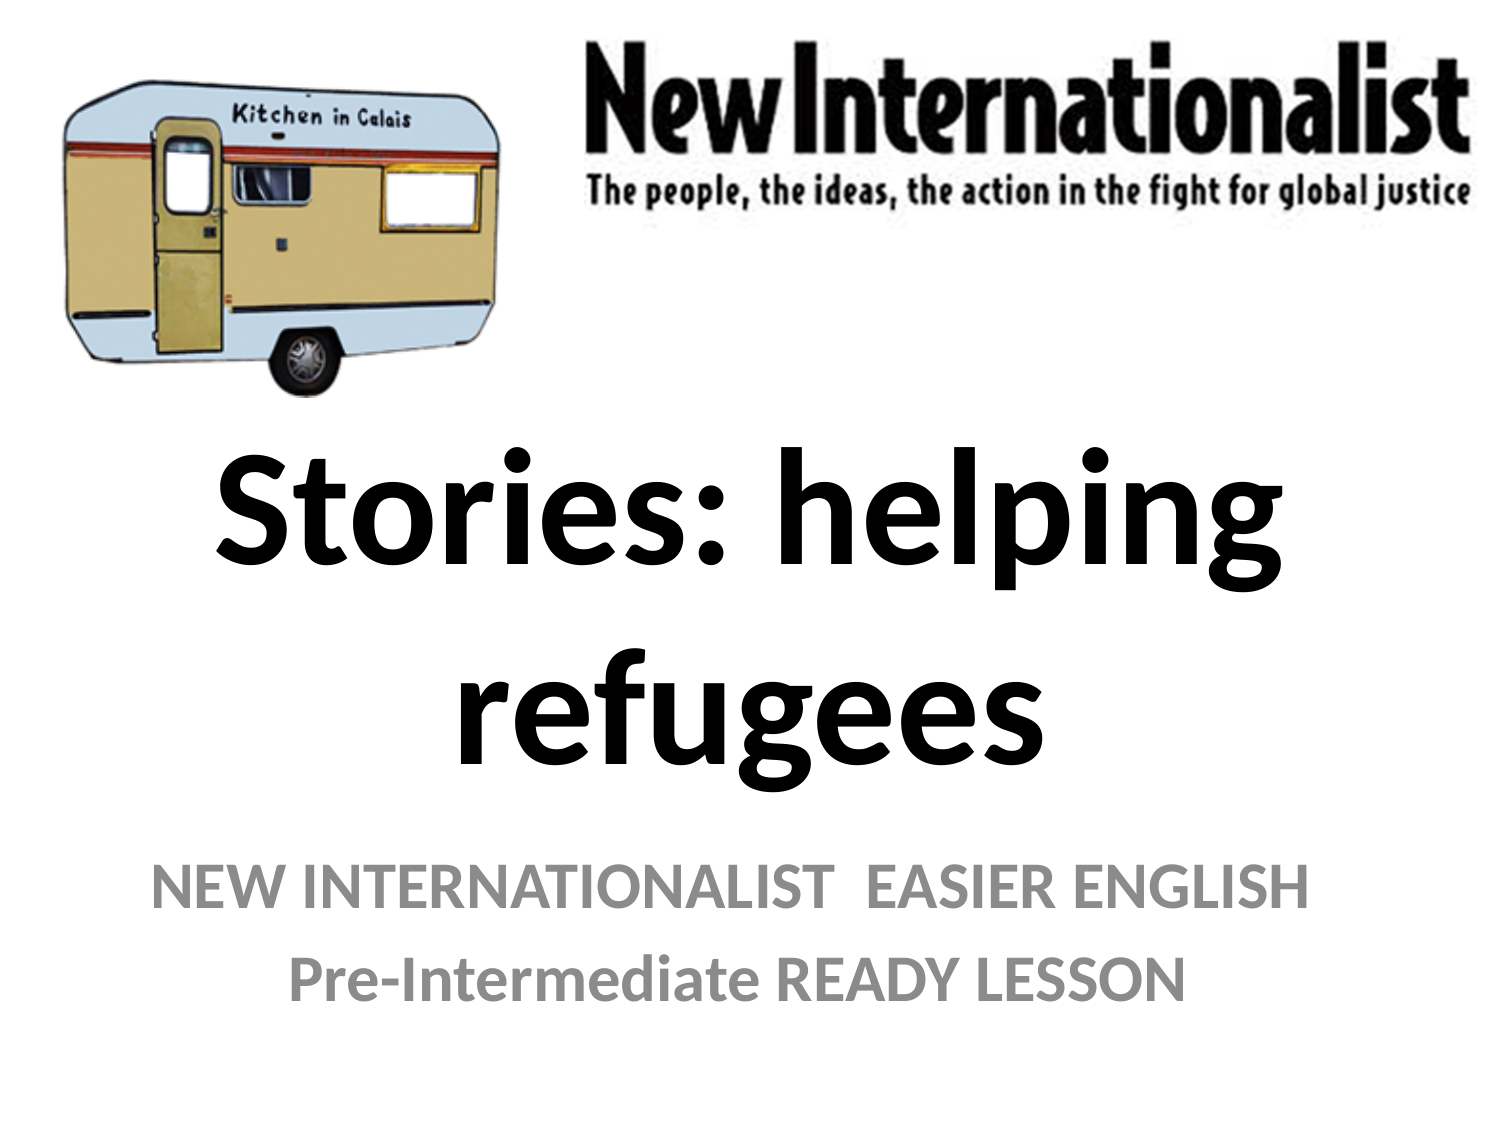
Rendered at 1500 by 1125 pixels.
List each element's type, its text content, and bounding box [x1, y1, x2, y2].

title Stories: helping refugees [112, 397, 1388, 799]
subtitle NEW INTERNATIONALIST EASIER ENGLISH Pre-Intermediate READY LESSON [100, 834, 1376, 1035]
picture [52, 42, 511, 398]
picture [584, 18, 1500, 251]
